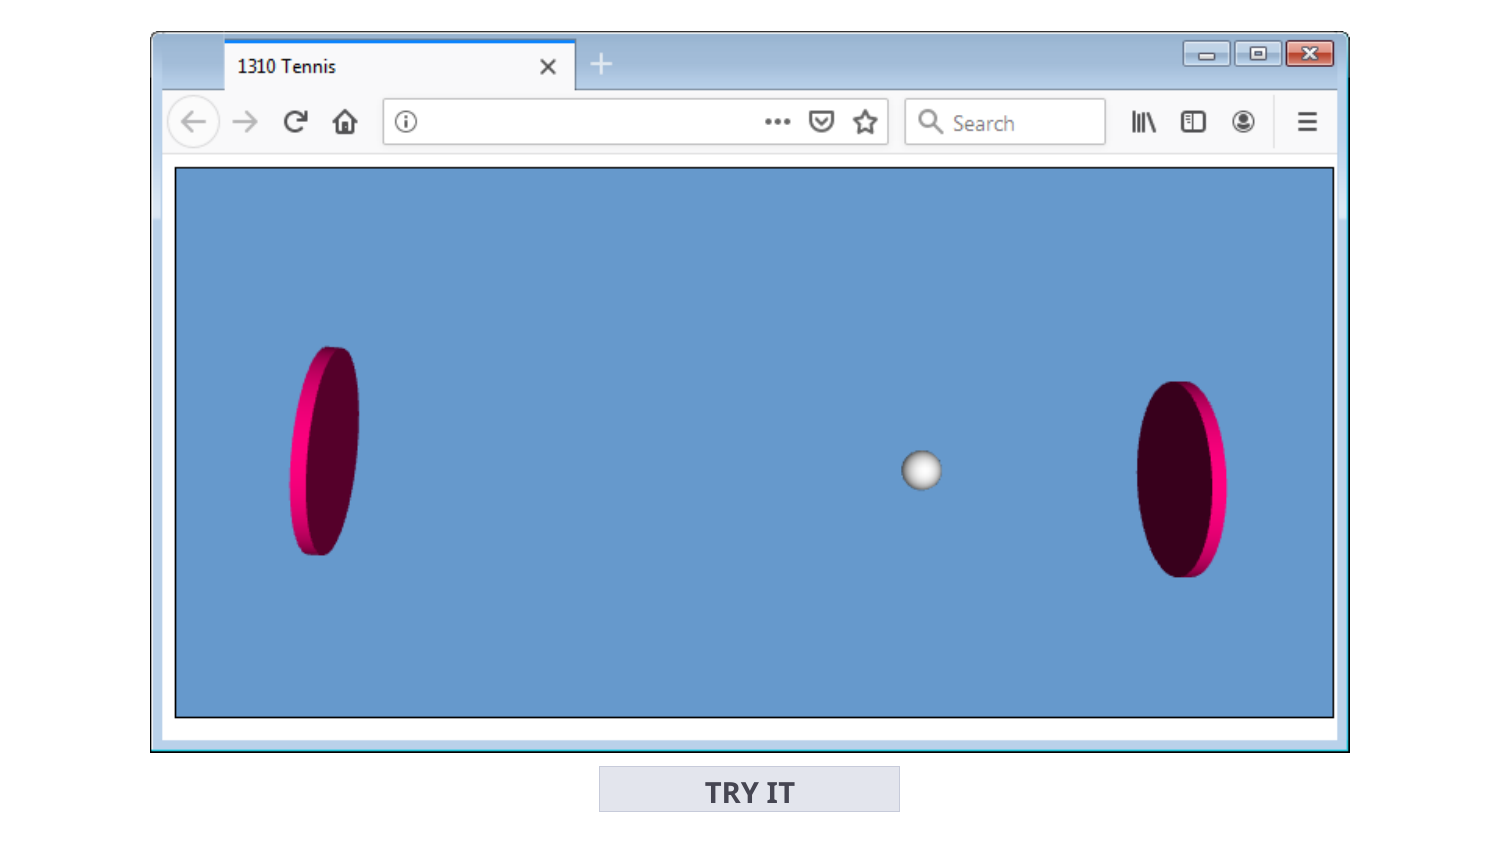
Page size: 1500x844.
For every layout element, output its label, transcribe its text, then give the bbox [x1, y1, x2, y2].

text_box TRY IT [599, 766, 900, 812]
picture [149, 31, 1351, 753]
